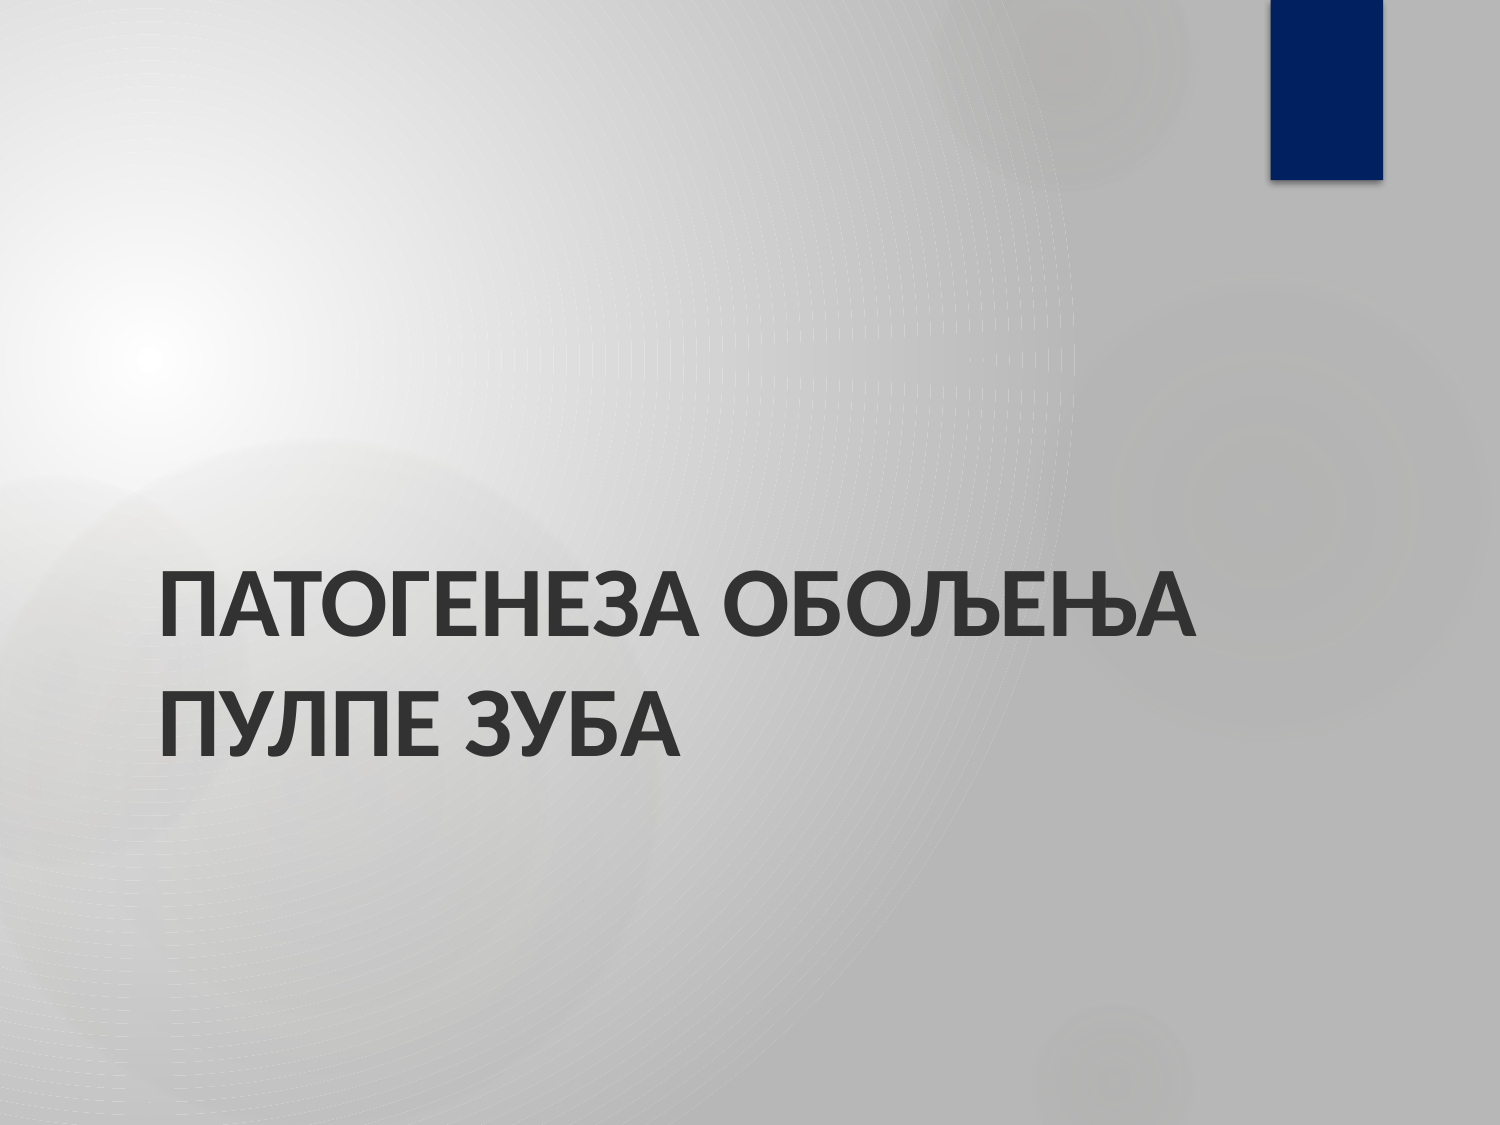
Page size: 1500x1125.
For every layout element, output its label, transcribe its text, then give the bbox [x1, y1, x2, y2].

title ПАТОГЕНЕЗА ОБОЉЕЊА ПУЛПЕ ЗУБА [142, 237, 1313, 784]
